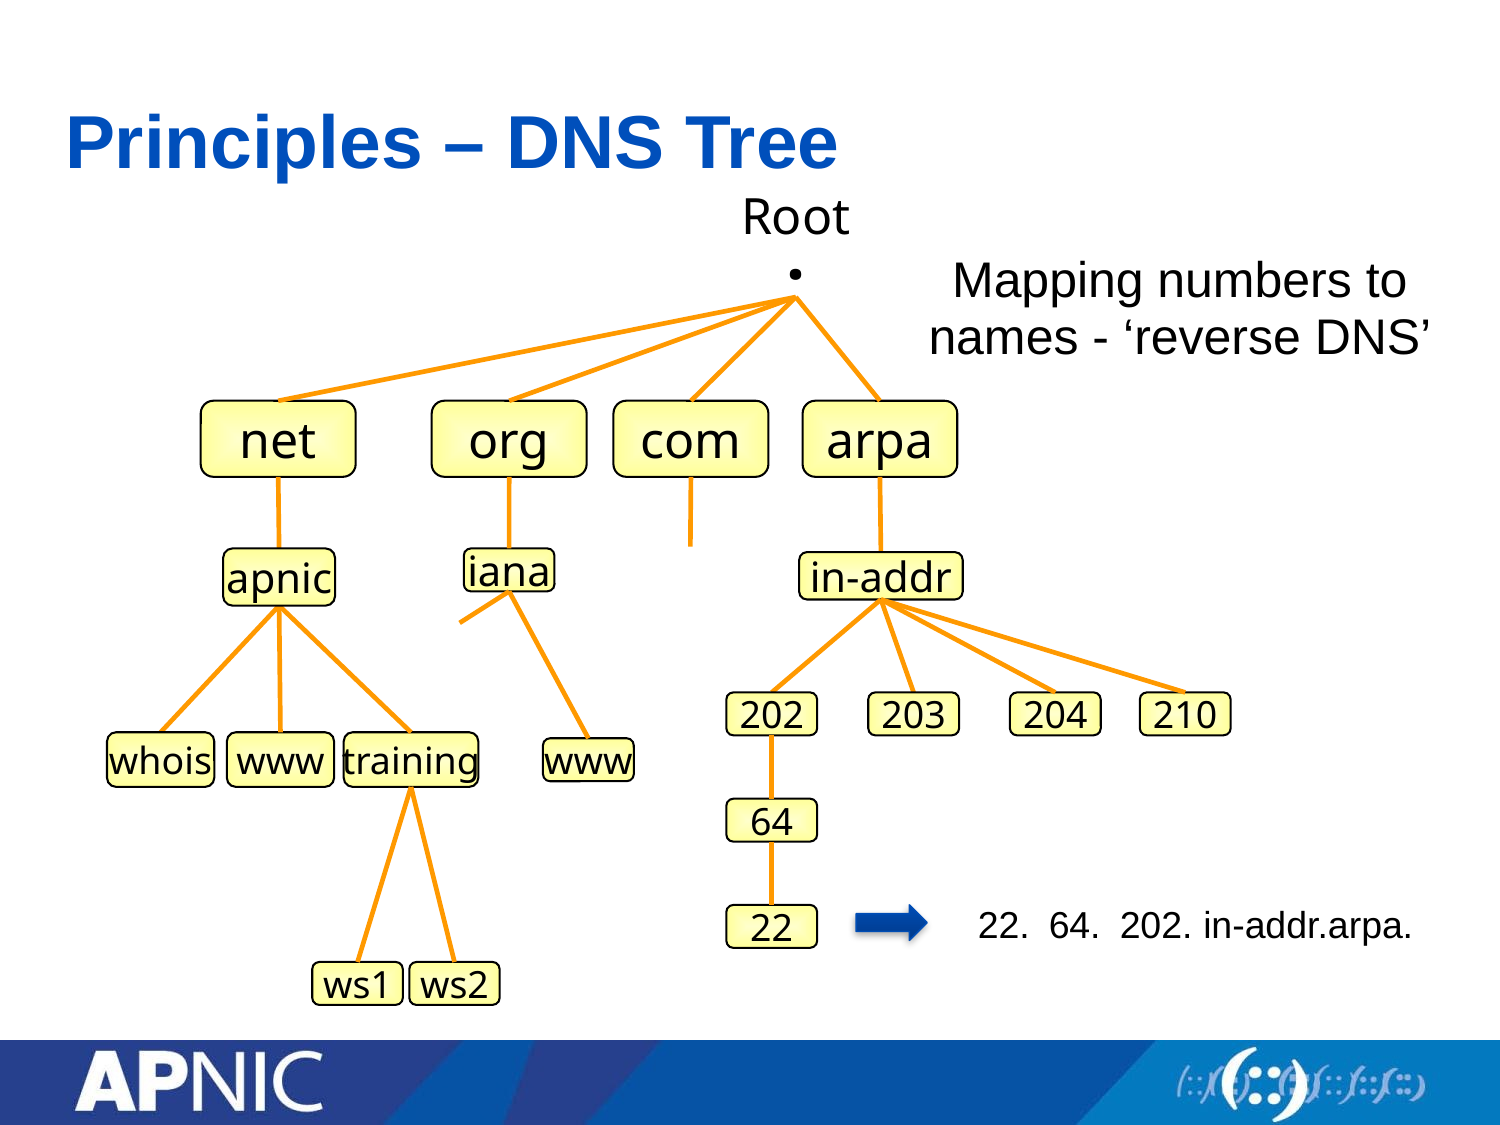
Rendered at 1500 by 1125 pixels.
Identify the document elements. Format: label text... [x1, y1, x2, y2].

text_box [459, 591, 510, 624]
text_box 210 [1139, 692, 1231, 736]
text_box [357, 786, 409, 963]
text_box 64. [1034, 893, 1105, 953]
text_box com [706, 412, 769, 477]
text_box Mapping numbers to names - ‘reverse DNS’ [891, 243, 1469, 374]
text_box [410, 786, 455, 963]
text_box ws2 [409, 961, 500, 1005]
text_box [771, 599, 876, 693]
text_box ws1 [312, 961, 403, 1005]
text_box net [200, 400, 356, 477]
text_box 22. [963, 893, 1034, 953]
title Principles – DNS Tree [64, 45, 1436, 233]
text_box www [226, 740, 335, 787]
text_box 204 [1009, 701, 1101, 736]
text_box in-addr.arpa. [1188, 893, 1429, 953]
text_box 203 [868, 701, 960, 736]
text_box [880, 599, 1186, 693]
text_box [487, 92, 587, 590]
text_box 202 [726, 692, 818, 736]
text_box 22 [726, 904, 818, 948]
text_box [160, 605, 276, 733]
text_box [603, 208, 702, 496]
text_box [788, 309, 888, 394]
text_box 202. [1105, 893, 1188, 953]
text_box apnic [223, 548, 336, 604]
text_box [855, 904, 928, 942]
text_box www [542, 738, 634, 782]
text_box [693, 298, 793, 405]
text_box training [343, 732, 479, 787]
text_box arpa [802, 400, 958, 477]
text_box 64 [726, 798, 818, 842]
text_box whois [107, 732, 215, 787]
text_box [278, 605, 412, 733]
text_box iana [463, 548, 482, 590]
text_box in-addr [799, 552, 963, 597]
picture [0, 1040, 1500, 1125]
text_box org [431, 400, 482, 477]
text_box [508, 591, 589, 739]
text_box Root . [725, 198, 866, 298]
